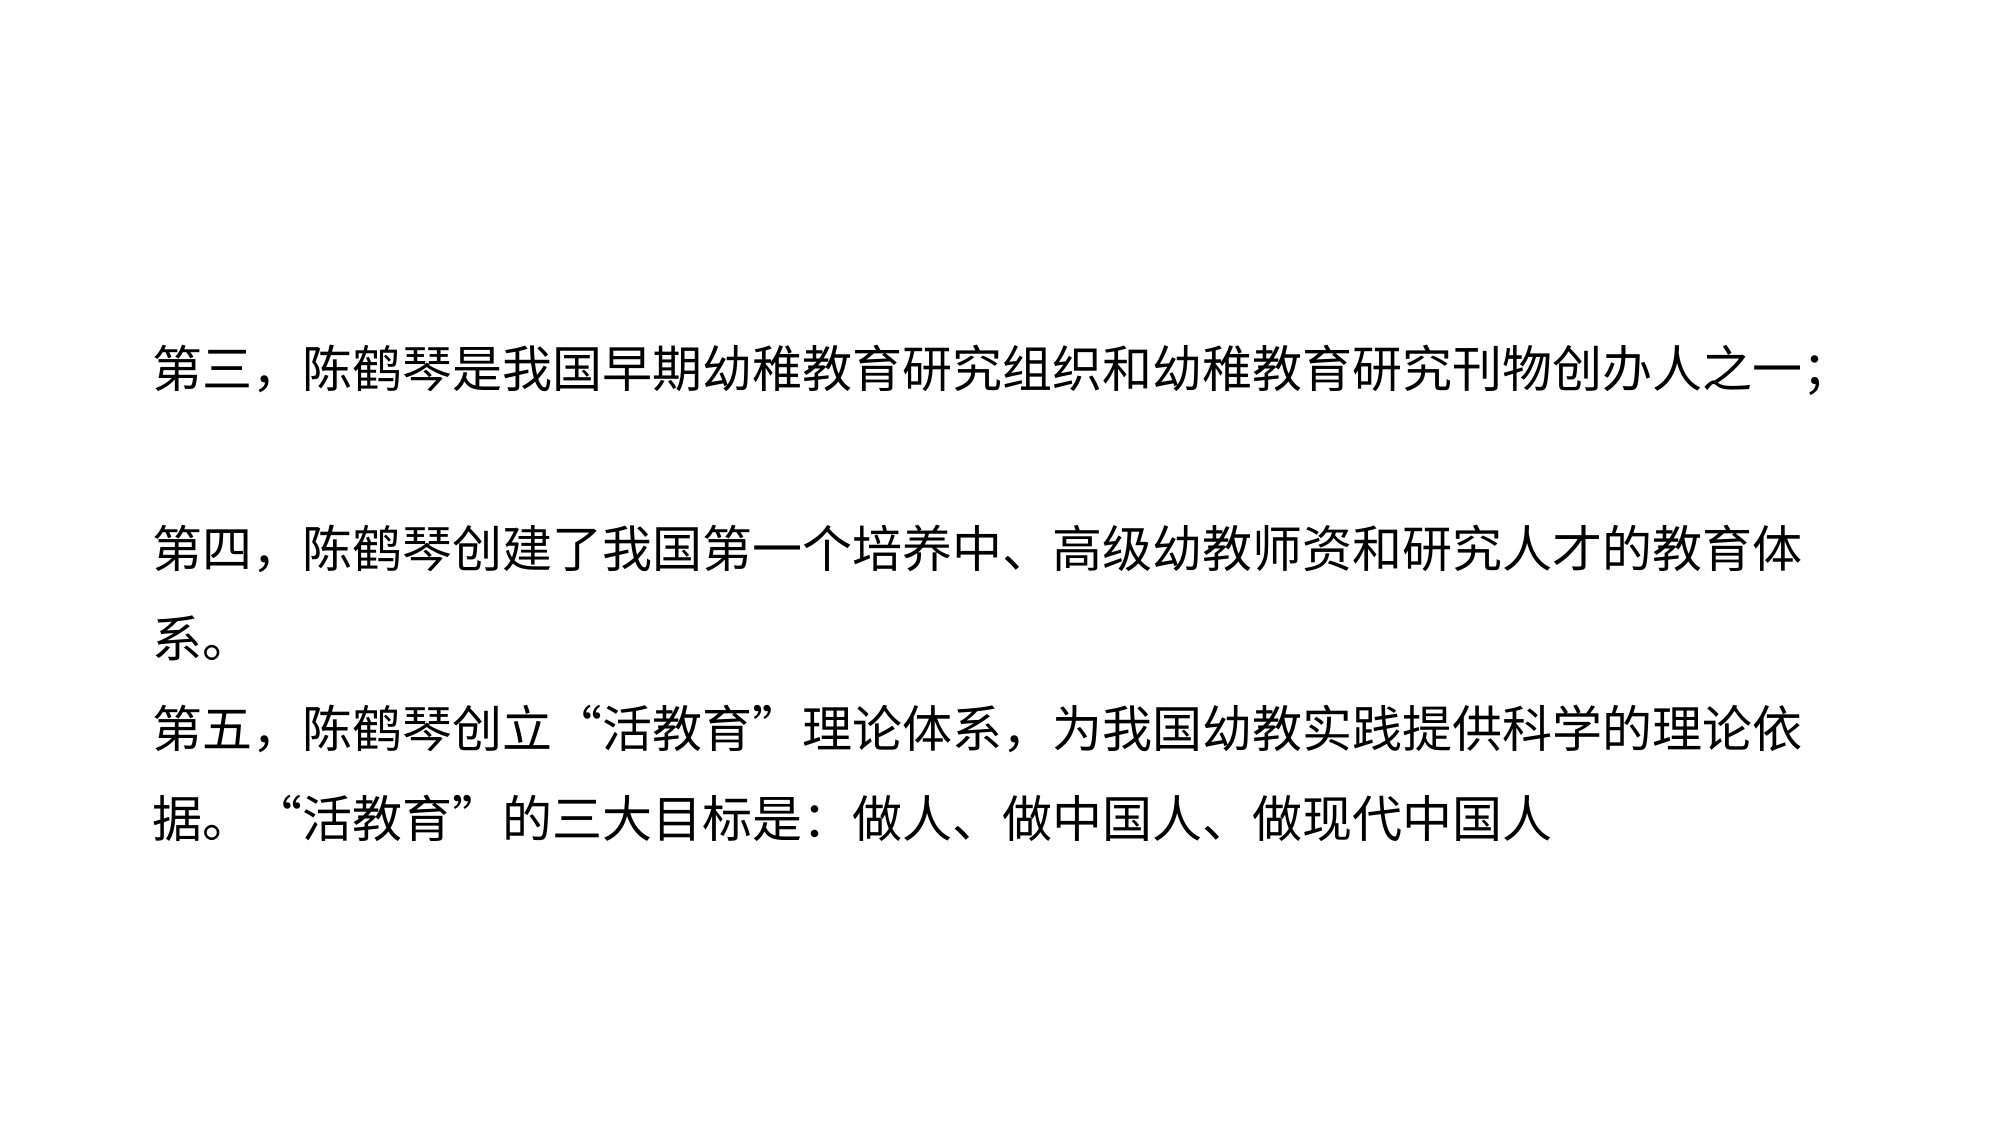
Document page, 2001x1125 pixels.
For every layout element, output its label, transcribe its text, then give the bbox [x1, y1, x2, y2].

list 第三，陈鹤琴是我国早期幼稚教育研究组织和幼稚教育研究刊物创办人之一； 第四，陈鹤琴创建了我国第一个培养中、高级幼教师资和研究人才的教育体系。 第五，陈鹤琴创立“活教育”理论体系，为我国幼教实践提供科学的理论依据。“活教育”的三大目标是：做人、做中国人、做现代中国人 [137, 299, 1863, 1014]
